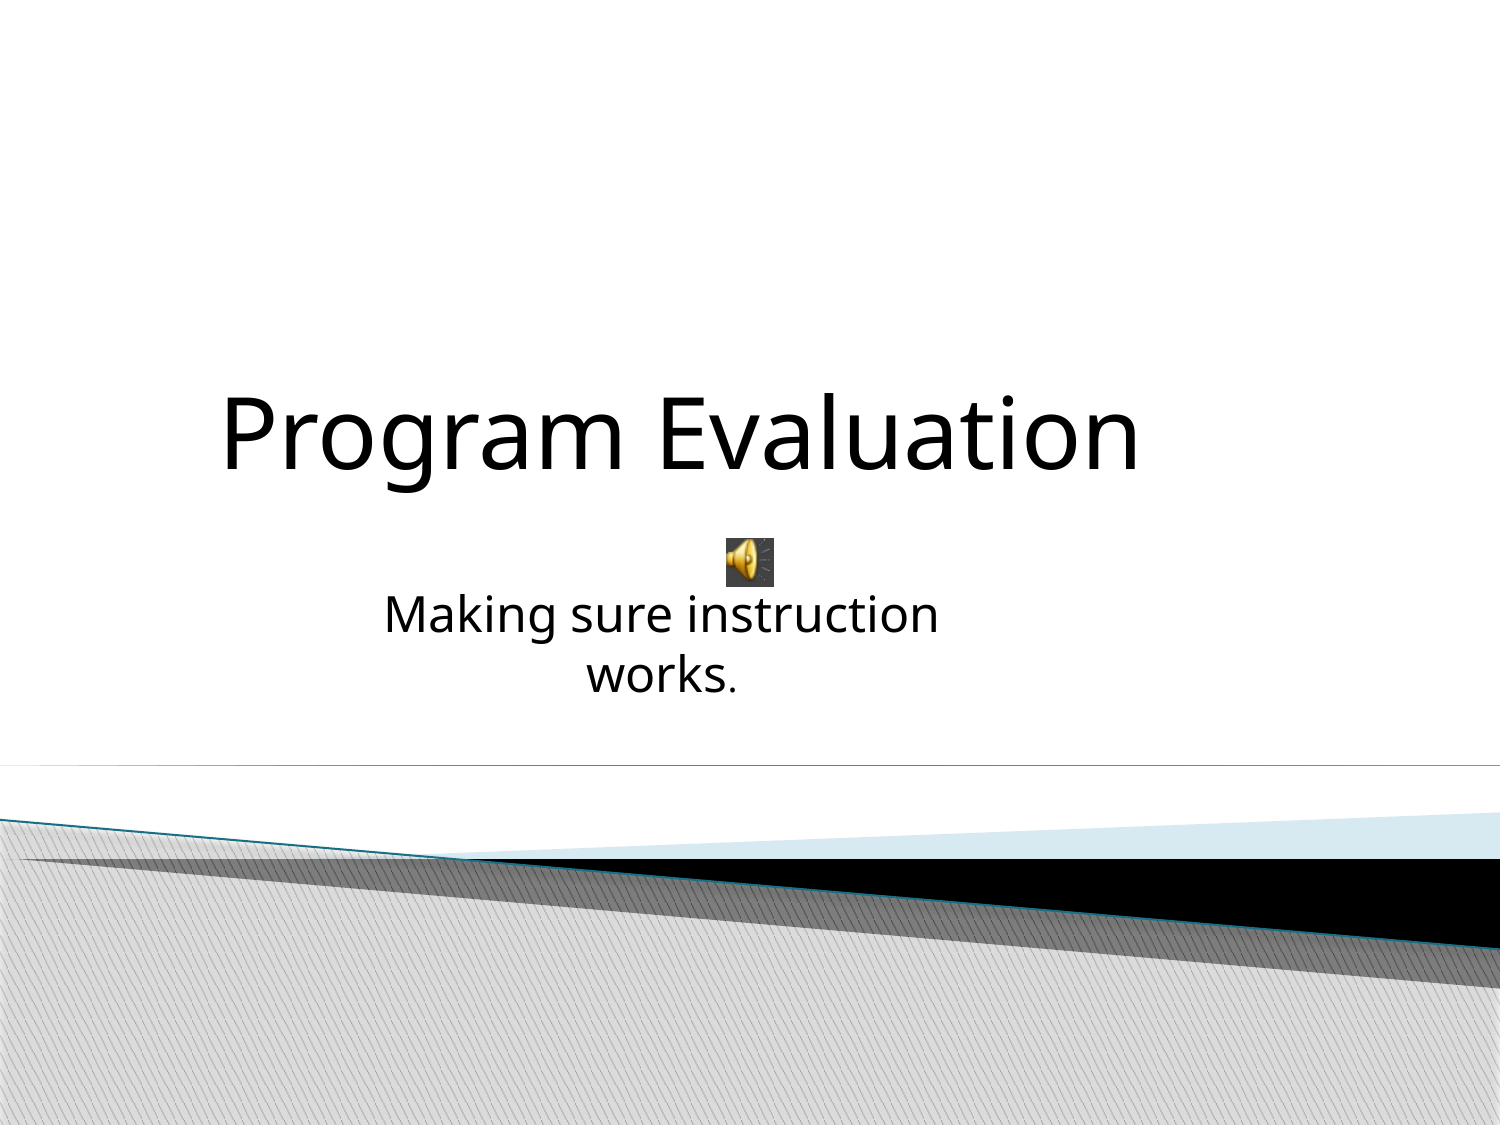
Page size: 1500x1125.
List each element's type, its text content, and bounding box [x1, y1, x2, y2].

picture [724, 537, 776, 588]
picture [5, 859, 1500, 989]
text_box Making sure instruction works. [300, 574, 1024, 710]
text_box Program Evaluation [162, 362, 1200, 498]
